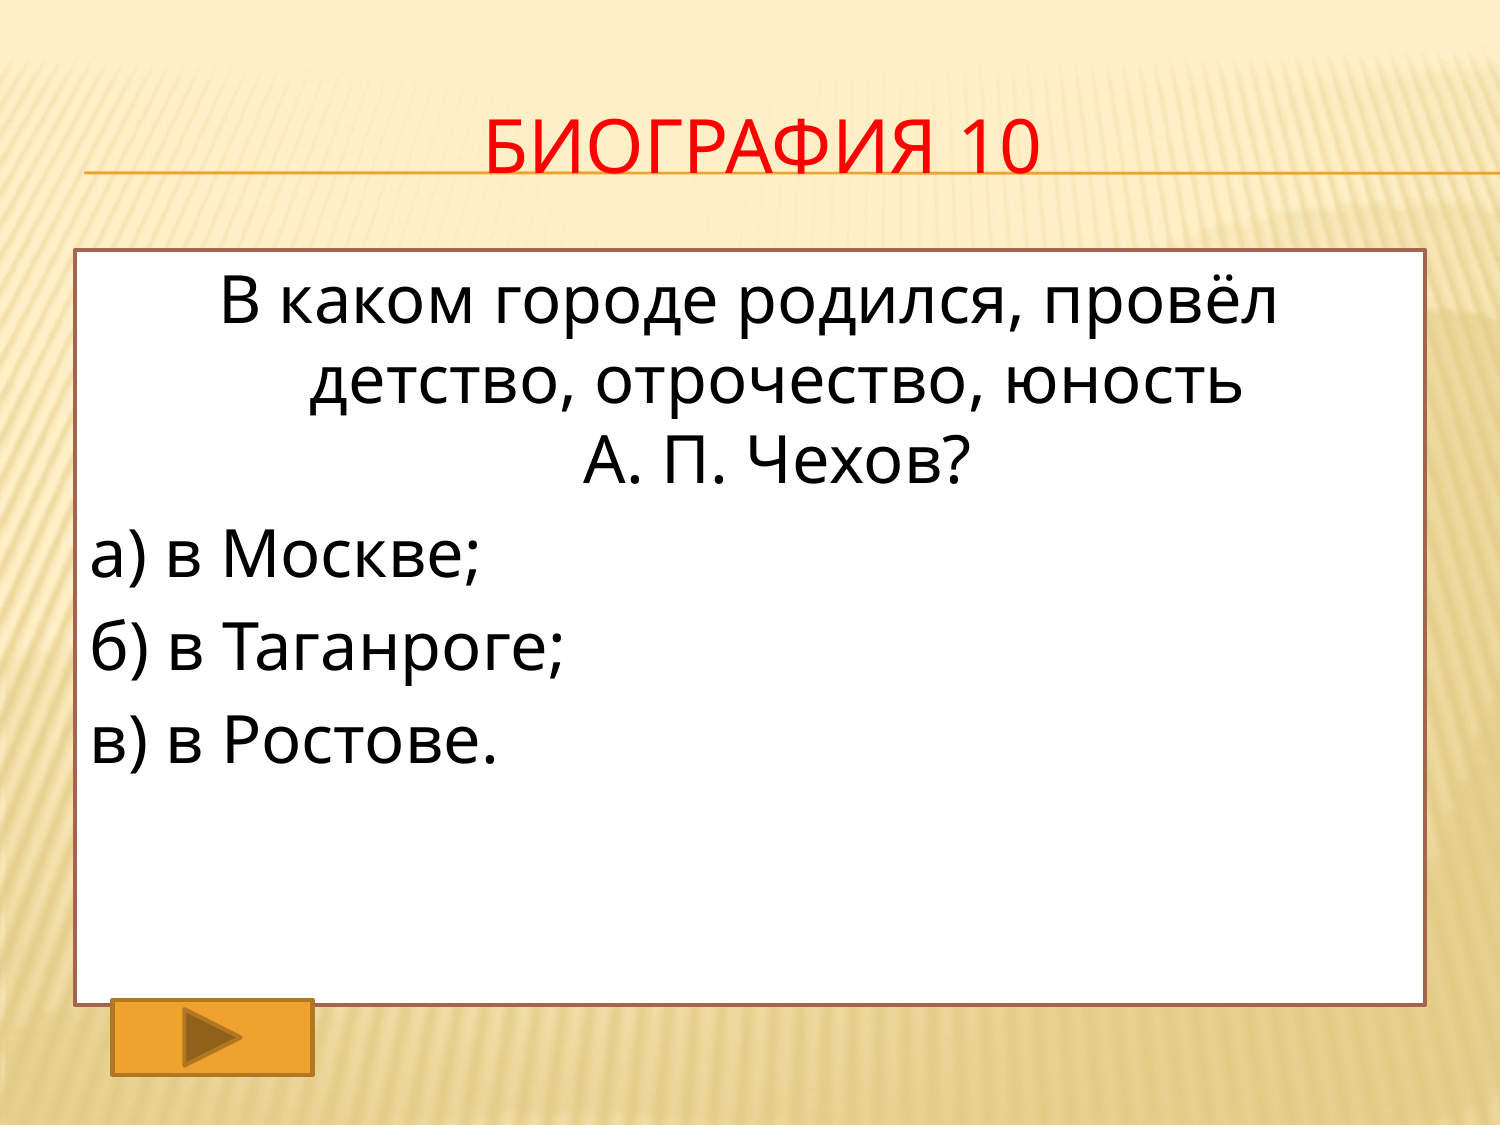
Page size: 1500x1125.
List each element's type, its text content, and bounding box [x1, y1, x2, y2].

text_box [110, 998, 315, 1077]
title Биография 10 [50, 75, 1475, 213]
list В каком городе родился, провёл детство, отрочество, юность А. П. Чехов? а) в Москве; б) в Таганроге; в) в Ростове. [73, 248, 1427, 1007]
